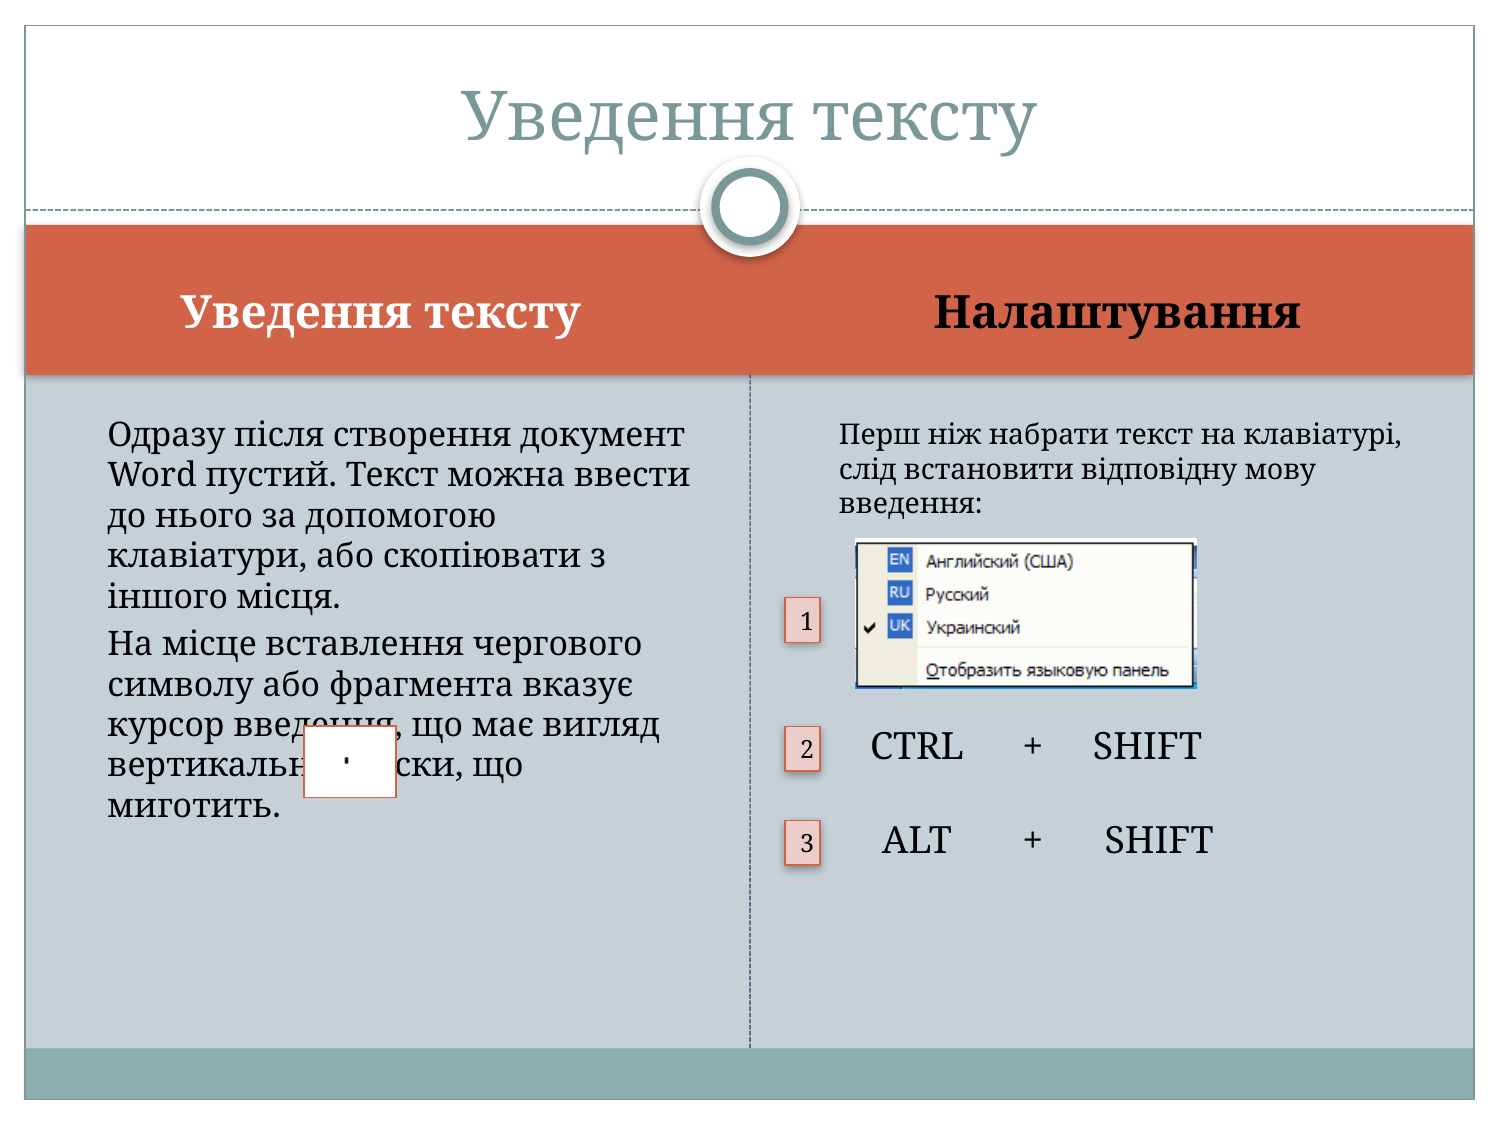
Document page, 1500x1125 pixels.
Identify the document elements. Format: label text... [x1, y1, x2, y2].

text_box CTRL [855, 714, 985, 775]
text_box 1 [784, 597, 821, 643]
text_box 3 [784, 820, 821, 866]
text_box SHIFT [1078, 714, 1243, 775]
title Уведення тексту [49, 37, 1450, 162]
picture [855, 538, 1197, 690]
text_box SHIFT [1089, 808, 1254, 869]
list Перш ніж набрати текст на клавіатурі, слід встановити відповідну мову введення: [787, 405, 1450, 528]
list Одразу після створення документ Word пустий. Текст можна ввести до нього за допомогою клавіатури, або скопіювати з іншого місця. На місце вставлення чергового символу або фрагмента вказує курсор введення, що має вигляд вертикальної риски, що миготить. [49, 405, 713, 832]
list Уведення тексту [48, 249, 714, 371]
text_box 2 [784, 726, 821, 772]
text_box ALT [867, 808, 997, 869]
list Налаштування [785, 249, 1450, 371]
text_box + [1007, 714, 1043, 775]
picture [304, 726, 396, 798]
text_box + [1007, 808, 1043, 869]
